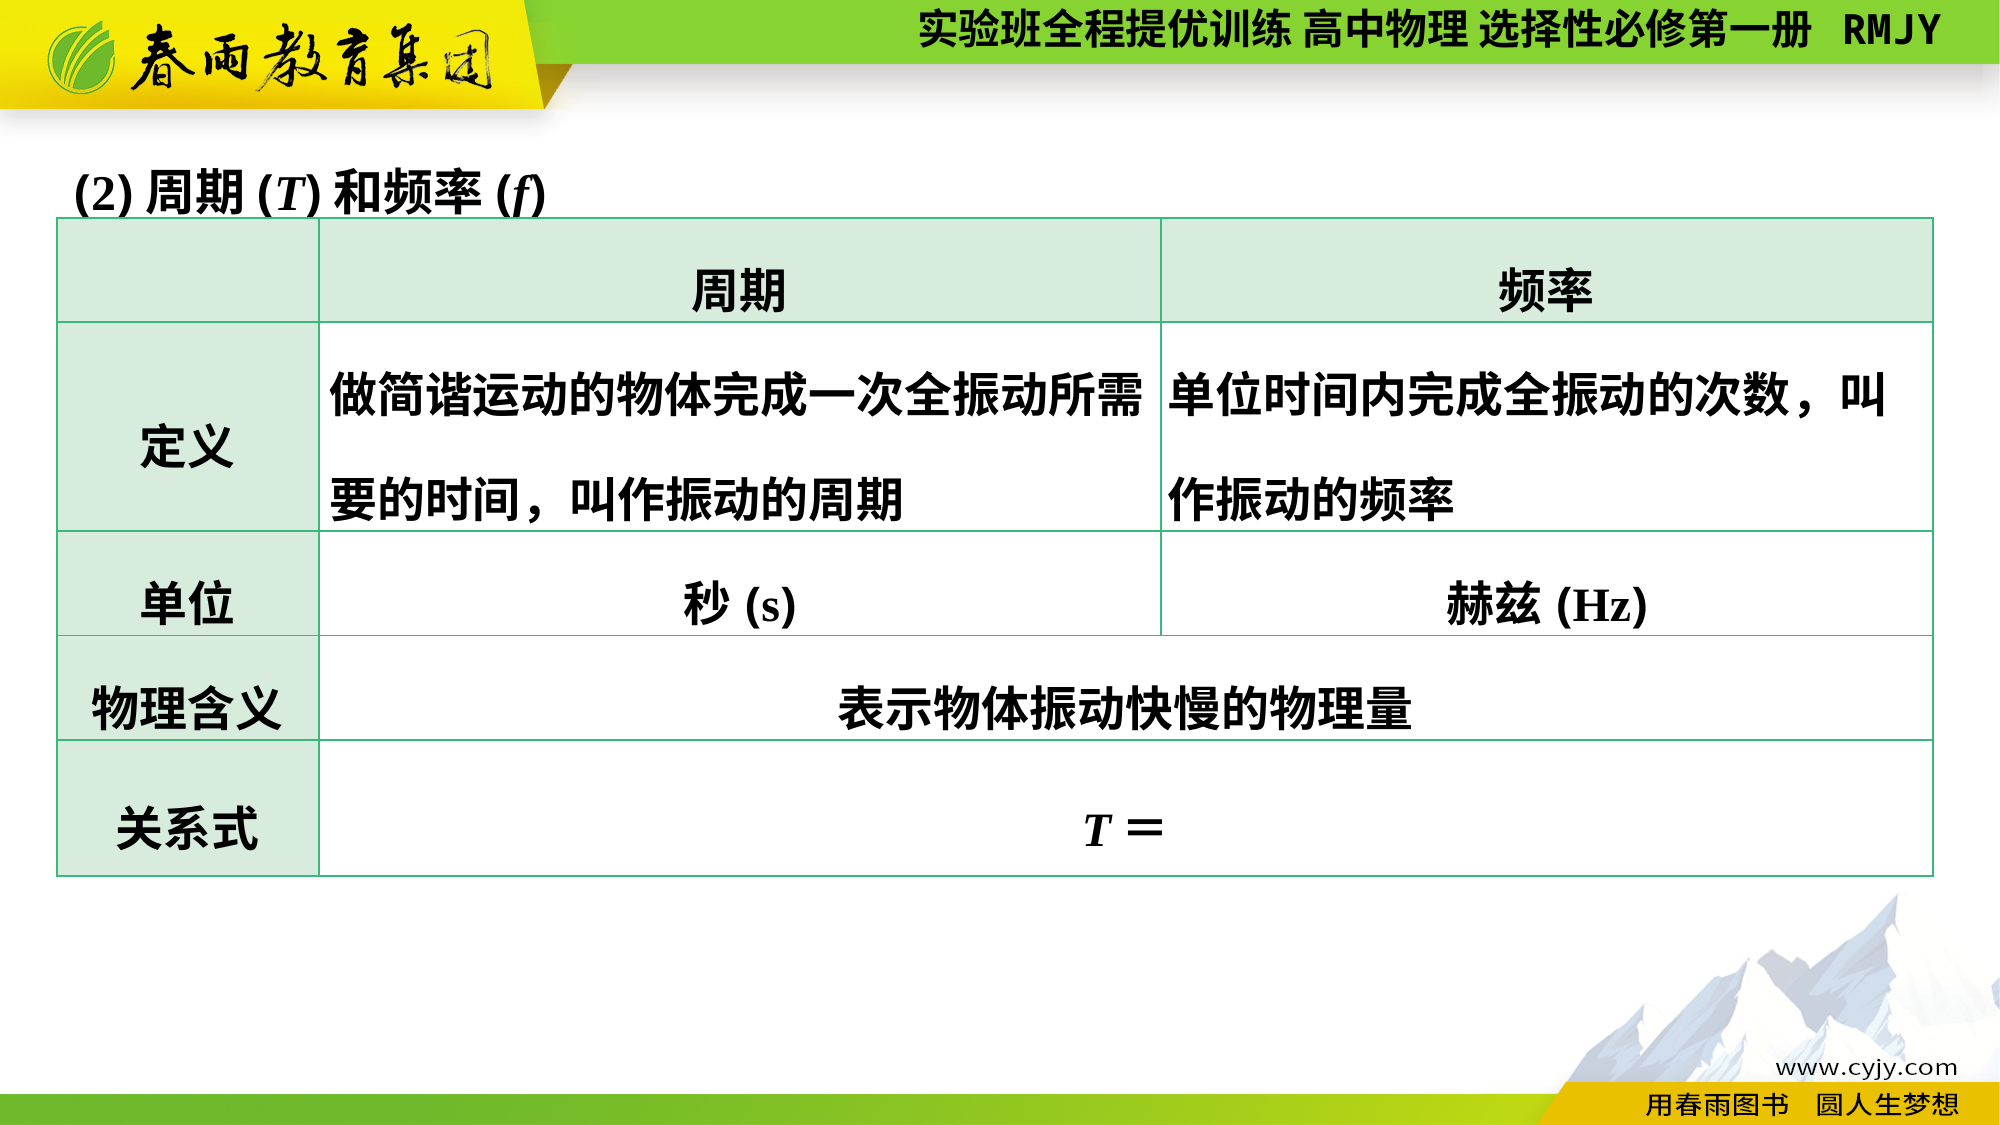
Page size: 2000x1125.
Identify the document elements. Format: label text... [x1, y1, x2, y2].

picture [0, 0, 2000, 1125]
list (2)周期(T)和频率(f) [59, 122, 1944, 217]
